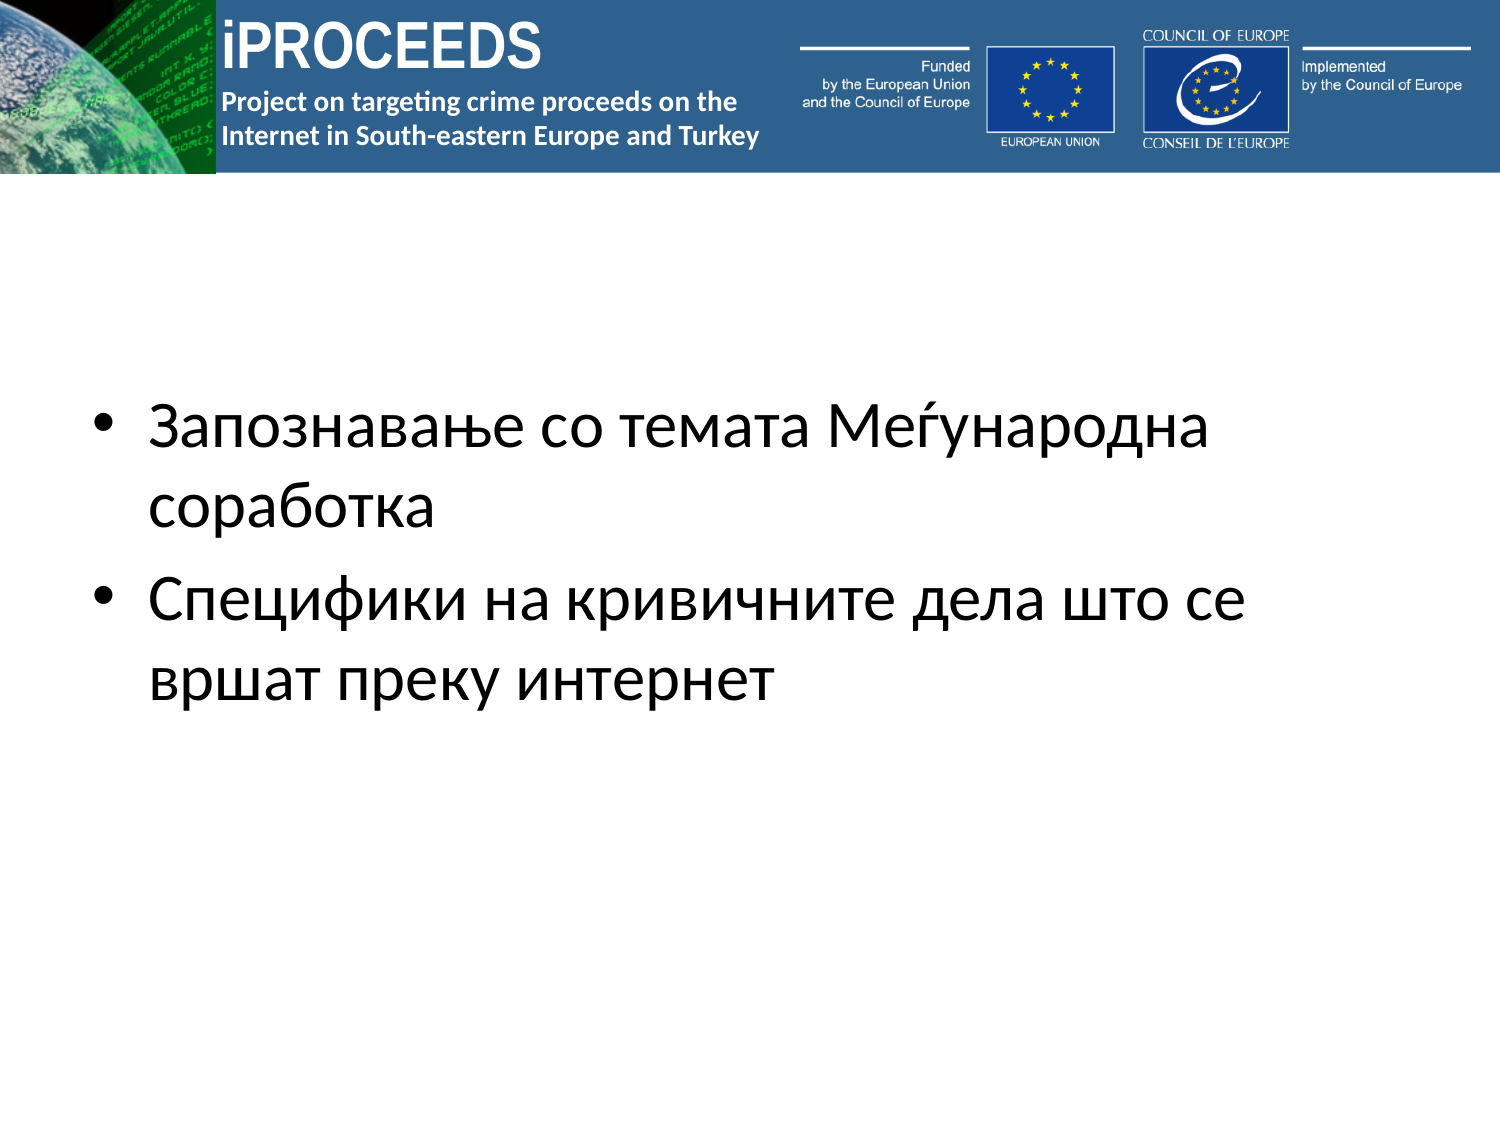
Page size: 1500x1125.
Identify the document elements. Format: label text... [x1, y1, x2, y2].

picture [0, 0, 216, 174]
list Запознавање со темата Меѓународна соработка Специфики на кривичните дела што се вршат преку интернет [76, 373, 1427, 1017]
picture [800, 30, 1471, 148]
